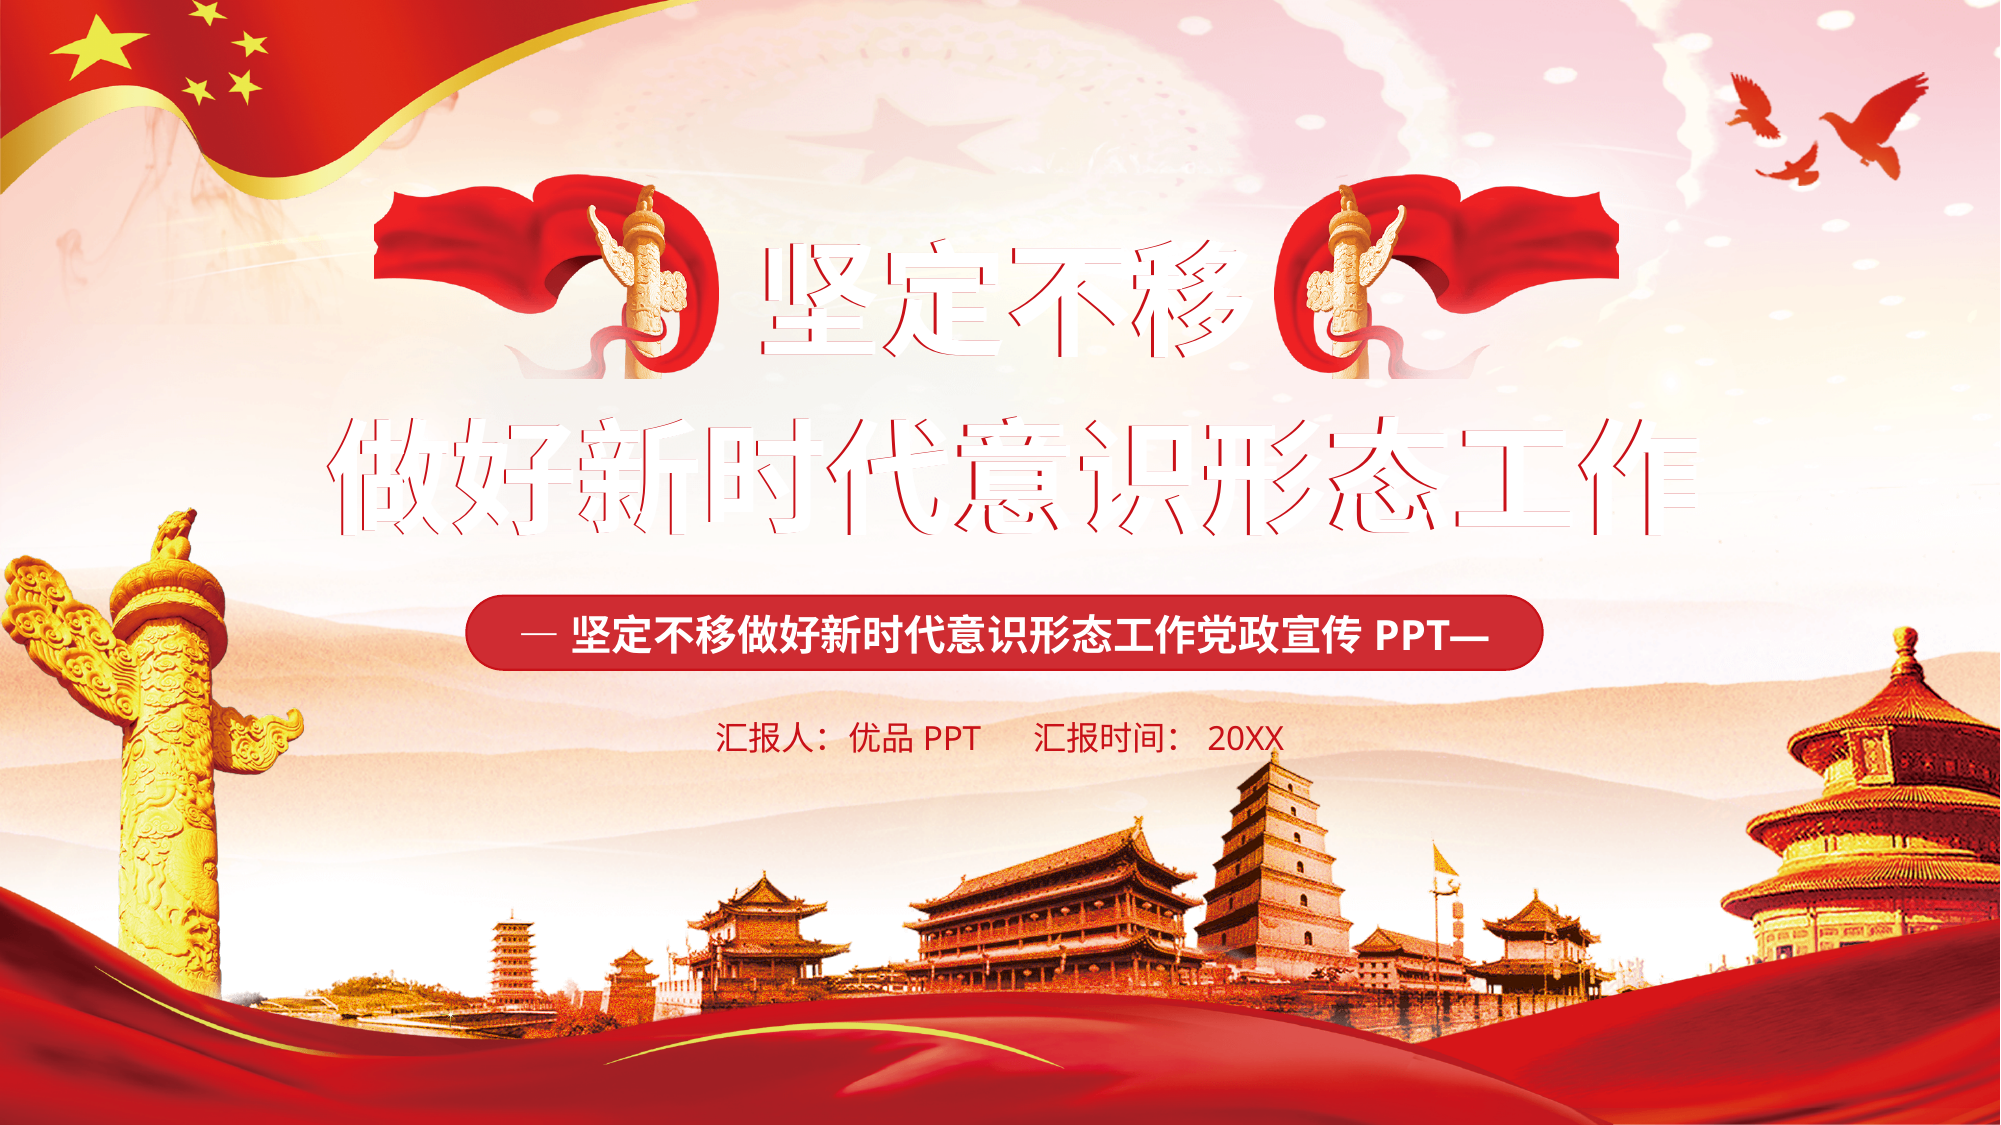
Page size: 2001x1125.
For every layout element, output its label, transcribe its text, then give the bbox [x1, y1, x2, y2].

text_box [466, 595, 1543, 670]
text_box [736, 214, 1275, 381]
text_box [303, 391, 1725, 559]
text_box 汇报人：优品PPT 汇报时间：20XX [700, 709, 1300, 747]
picture [0, 0, 2000, 1125]
